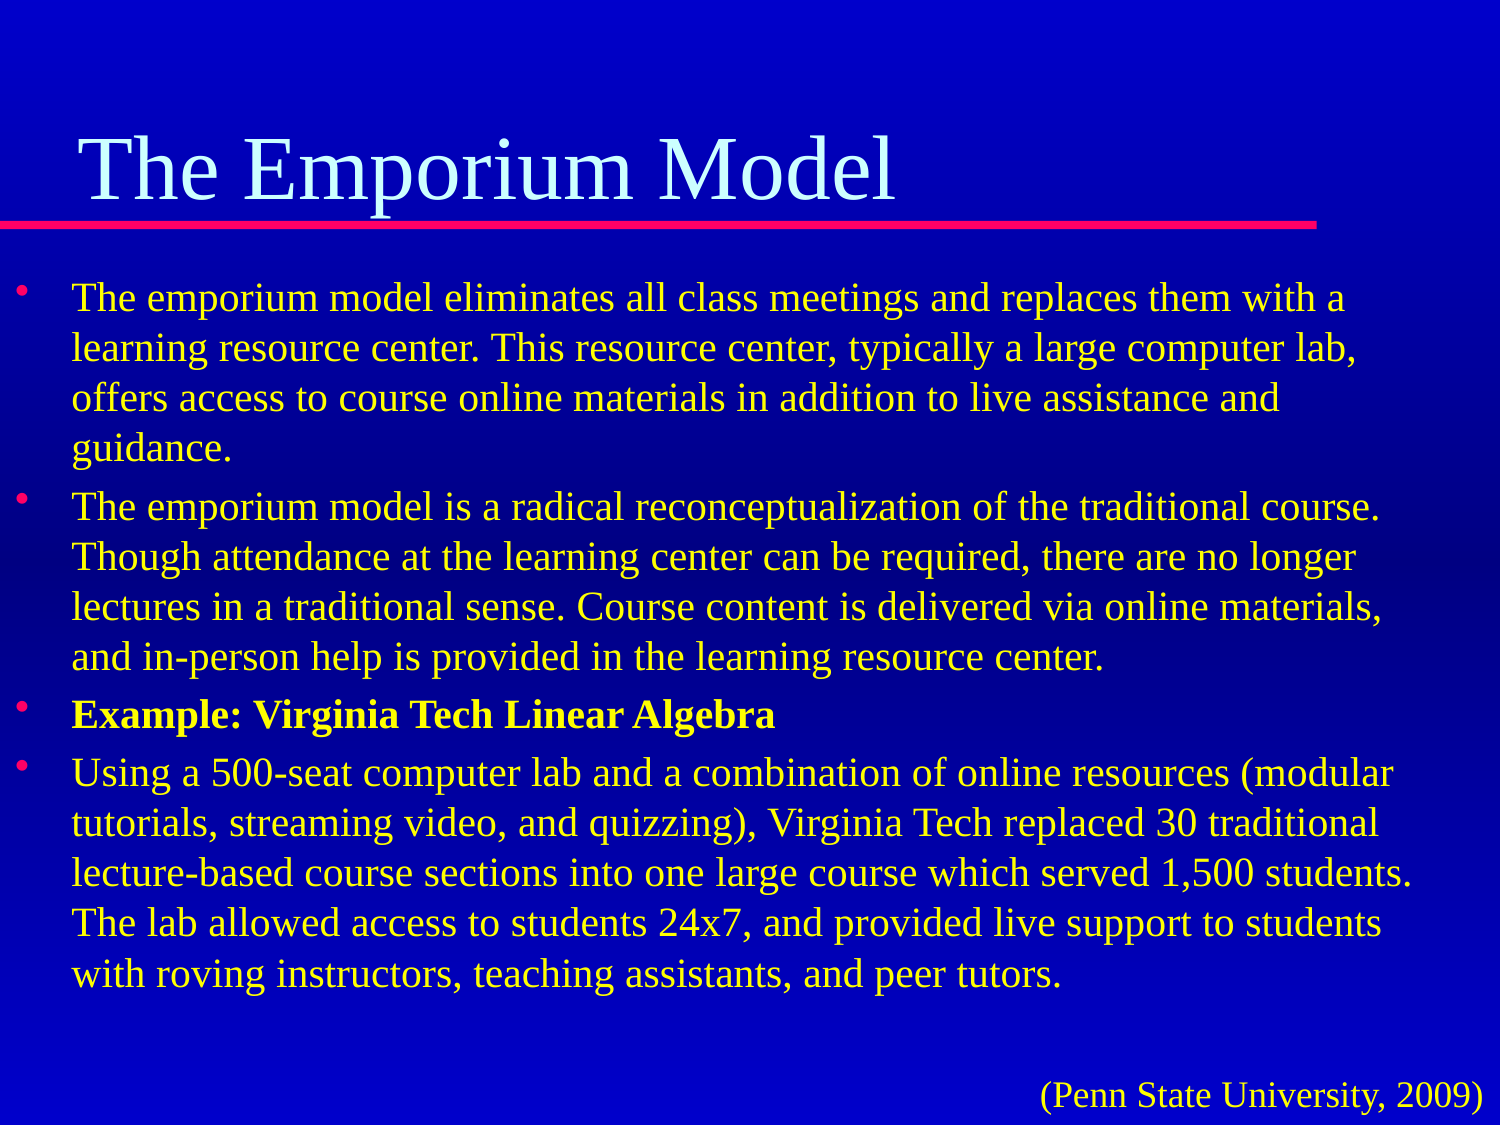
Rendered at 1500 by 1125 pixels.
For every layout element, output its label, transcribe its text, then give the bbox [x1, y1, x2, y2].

title The Emporium Model [62, 43, 1338, 226]
list The emporium model eliminates all class meetings and replaces them with a learning resource center. This resource center, typically a large computer lab, offers access to course online materials in addition to live assistance and guidance. The emporium model is a radical reconceptualization of the traditional course. Though attendance at the learning center can be required, there are no longer lectures in a traditional sense. Course content is delivered via online materials, and in-person help is provided in the learning resource center. Example: Virginia Tech Linear Algebra Using a 500-seat computer lab and a combination of online resources (modular tutorials, streaming video, and quizzing), Virginia Tech replaced 30 traditional lecture-based course sections into one large course which served 1,500 students. The lab allowed access to students 24x7, and provided live support to students with roving instructors, teaching assistants, and peer tutors. [0, 262, 1463, 1063]
text_box (Penn State University, 2009) [1025, 1062, 1500, 1123]
